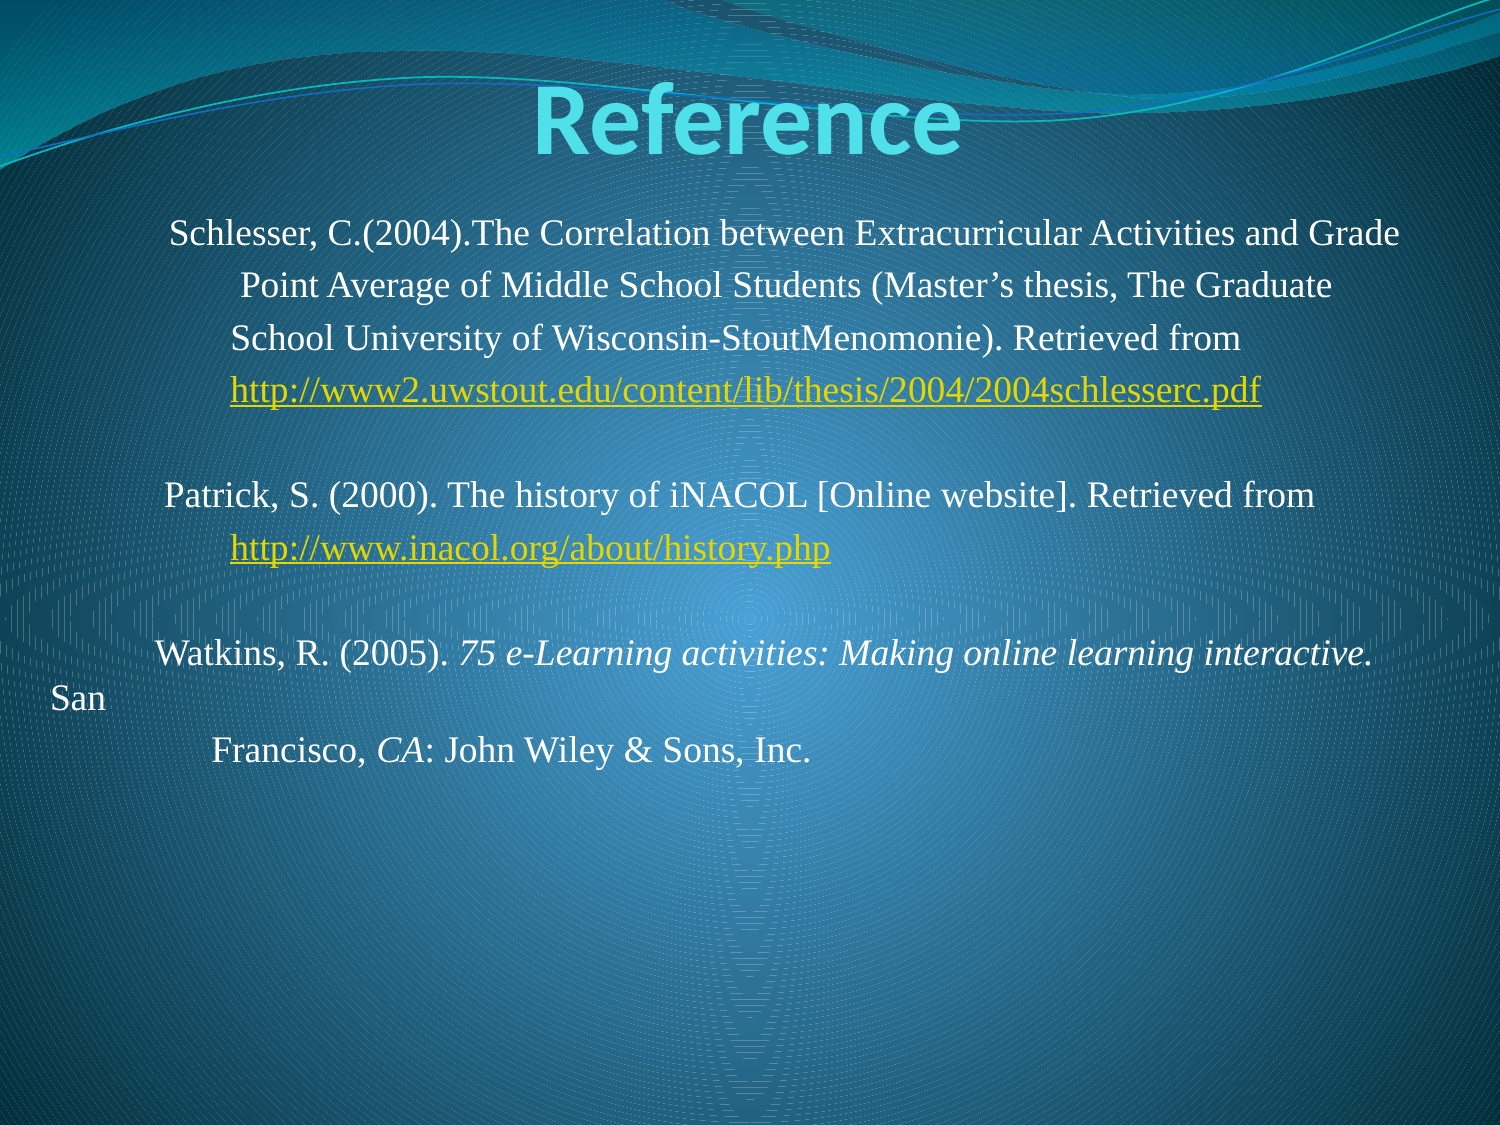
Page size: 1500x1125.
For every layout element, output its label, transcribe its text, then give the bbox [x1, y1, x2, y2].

subtitle Schlesser, C.(2004).The Correlation between Extracurricular Activities and Grade Point Average of Middle School Students (Master’s thesis, The Graduate School University of Wisconsin-StoutMenomonie). Retrieved from http://www2.uwstout.edu/content/lib/thesis/2004/2004schlesserc.pdf Patrick, S. (2000). The history of iNACOL [Online website]. Retrieved from http://www.inacol.org/about/history.php Watkins, R. (2005). 75 e-Learning activities: Making online learning interactive. San Francisco, CA: John Wiley & Sons, Inc. [50, 200, 1450, 925]
title Reference [112, 50, 1388, 175]
